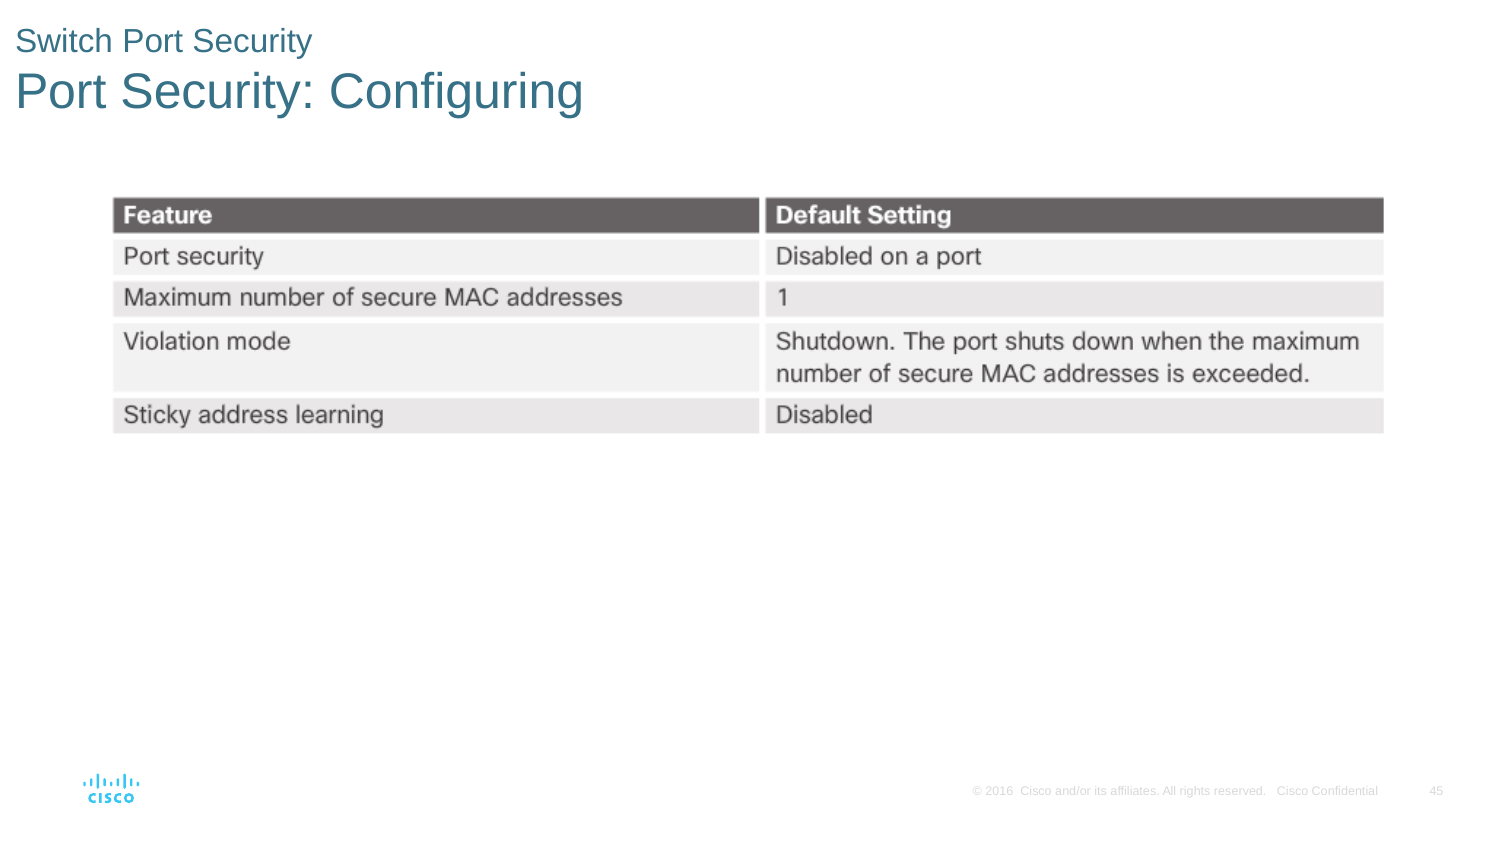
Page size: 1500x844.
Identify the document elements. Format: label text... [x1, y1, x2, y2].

picture [110, 193, 1384, 438]
title Switch Port Security Port Security: Configuring [0, 6, 1500, 131]
